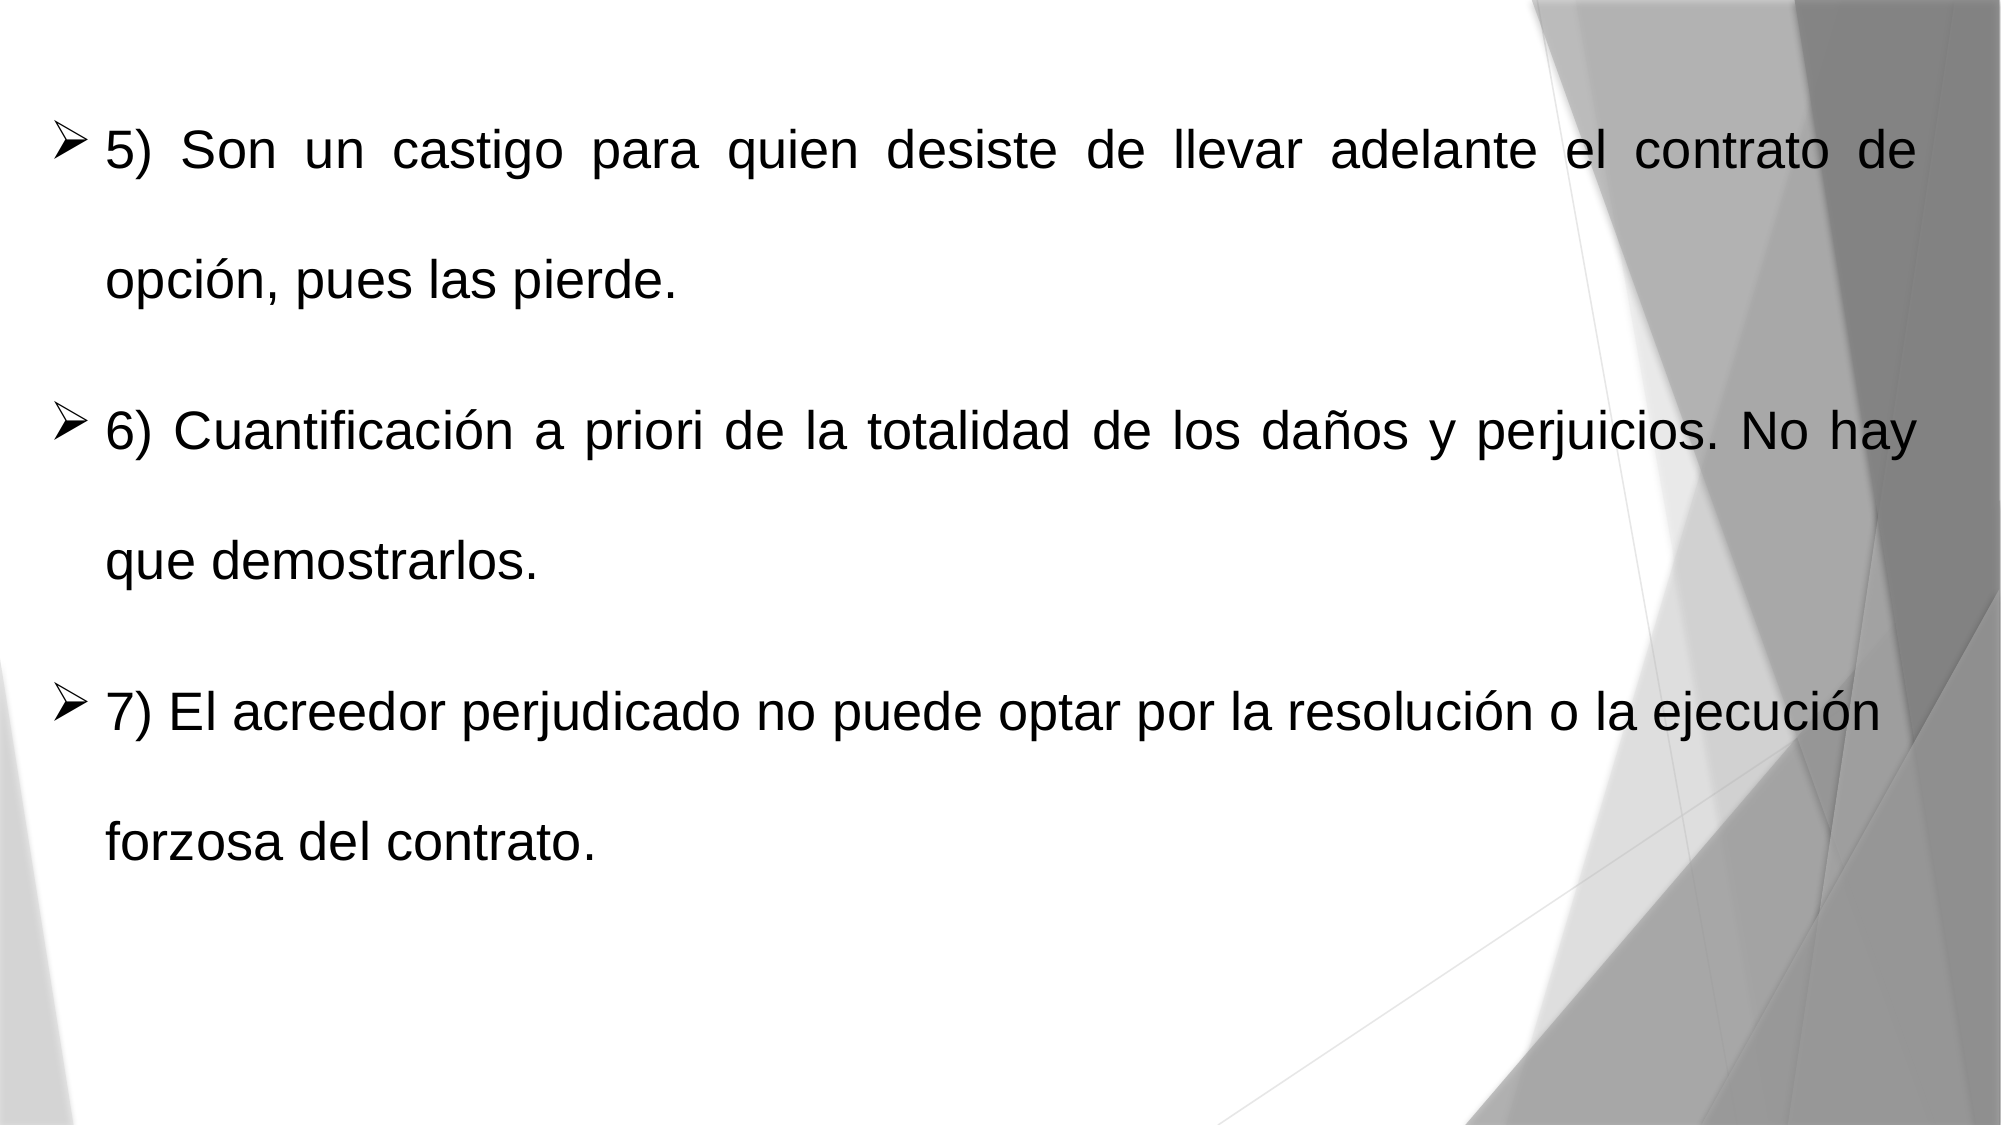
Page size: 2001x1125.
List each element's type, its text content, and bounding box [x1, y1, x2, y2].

list 5) Son un castigo para quien desiste de llevar adelante el contrato de opción, pues las pierde. 6) Cuantificación a priori de la totalidad de los daños y perjuicios. No hay que demostrarlos. 7) El acreedor perjudicado no puede optar por la resolución o la ejecución forzosa del contrato. [34, 41, 1937, 1094]
